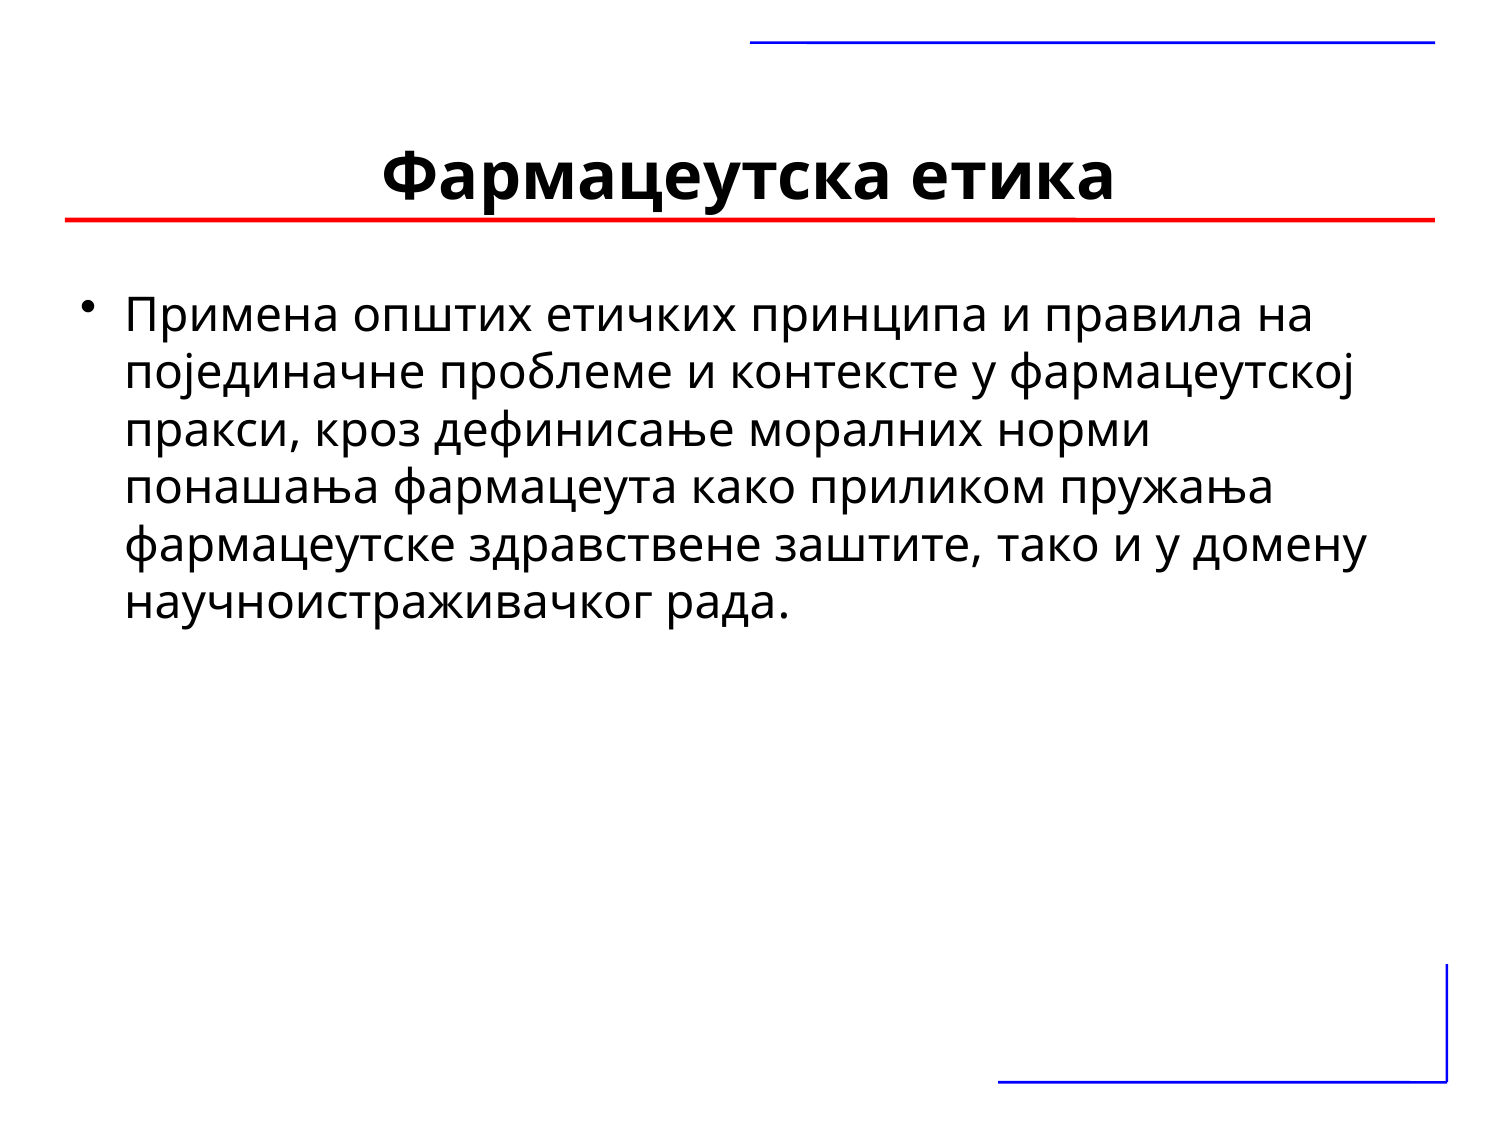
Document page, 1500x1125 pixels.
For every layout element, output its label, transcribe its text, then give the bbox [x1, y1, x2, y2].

title Фармацеутска етика [74, 89, 1424, 221]
list Примена општих етичких принципа и правила на појединачне проблеме и контексте у фармацеутској пракси, кроз дефинисање моралних норми понашања фармацеута како приликом пружања фармацеутске здравствене заштите, тако и у домену научноистраживачког рада. [64, 275, 1416, 1000]
